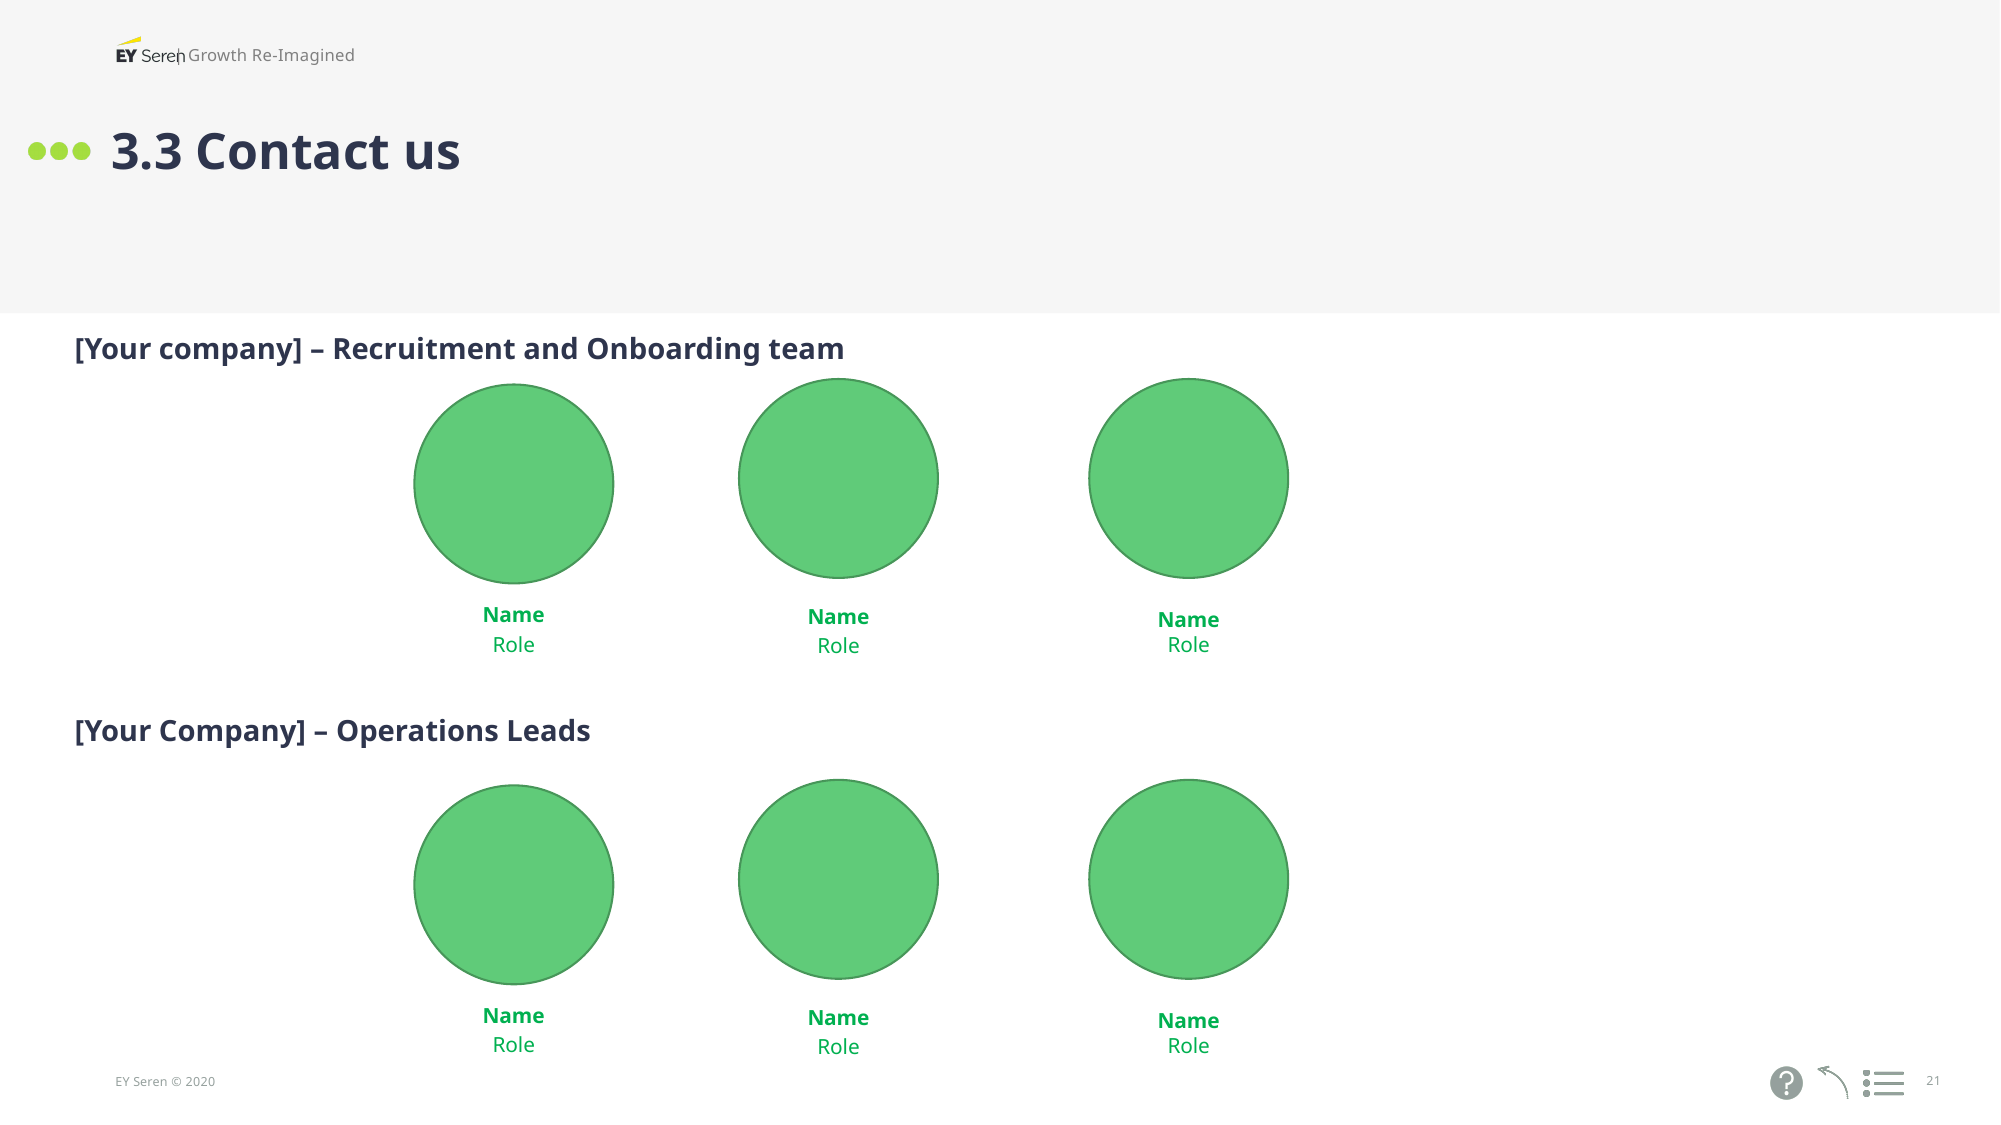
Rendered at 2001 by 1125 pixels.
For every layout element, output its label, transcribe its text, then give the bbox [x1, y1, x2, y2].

text_box [413, 383, 615, 585]
text_box Name Role [739, 603, 938, 660]
text_box [Your Company] – Operations Leads [74, 708, 887, 754]
picture [27, 142, 91, 160]
picture [107, 30, 194, 70]
picture [1814, 1063, 1854, 1103]
text_box Name Role [1054, 607, 1323, 663]
text_box [1088, 377, 1290, 579]
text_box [1861, 1067, 1904, 1100]
picture [1766, 1062, 1807, 1104]
text_box [737, 377, 939, 579]
title 3.3 Contact us [111, 119, 1883, 256]
text_box Name Role [739, 1004, 938, 1060]
slide_number 20 [1914, 1066, 1941, 1098]
text_box Name Role [414, 1002, 614, 1059]
text_box [1088, 778, 1290, 980]
text_box [413, 784, 615, 986]
text_box [737, 778, 939, 980]
text_box [Your company] – Recruitment and Onboarding team [74, 327, 887, 372]
text_box Name Role [1054, 1007, 1323, 1064]
text_box Name Role [414, 602, 614, 658]
